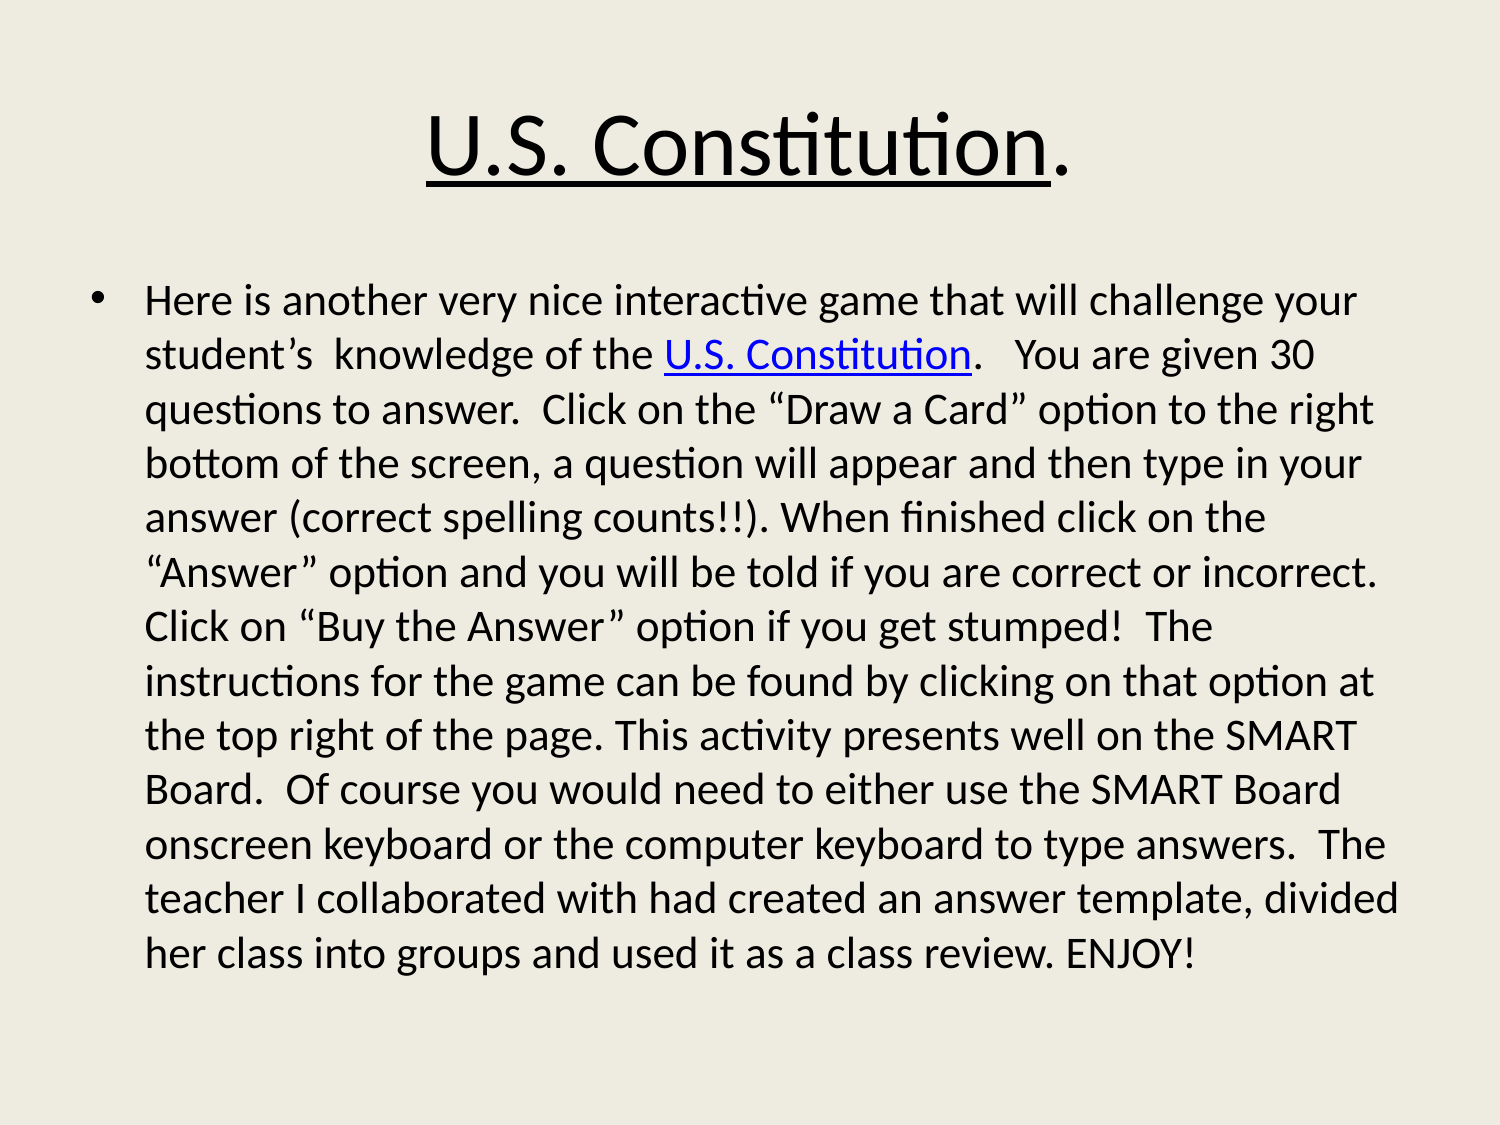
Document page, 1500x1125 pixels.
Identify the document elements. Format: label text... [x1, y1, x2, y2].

title U.S. Constitution. [75, 45, 1425, 233]
list Here is another very nice interactive game that will challenge your student’s knowledge of the U.S. Constitution. You are given 30 questions to answer. Click on the “Draw a Card” option to the right bottom of the screen, a question will appear and then type in your answer (correct spelling counts!!). When finished click on the “Answer” option and you will be told if you are correct or incorrect. Click on “Buy the Answer” option if you get stumped! The instructions for the game can be found by clicking on that option at the top right of the page. This activity presents well on the SMART Board. Of course you would need to either use the SMART Board onscreen keyboard or the computer keyboard to type answers. The teacher I collaborated with had created an answer template, divided her class into groups and used it as a class review. ENJOY! [75, 262, 1425, 1005]
